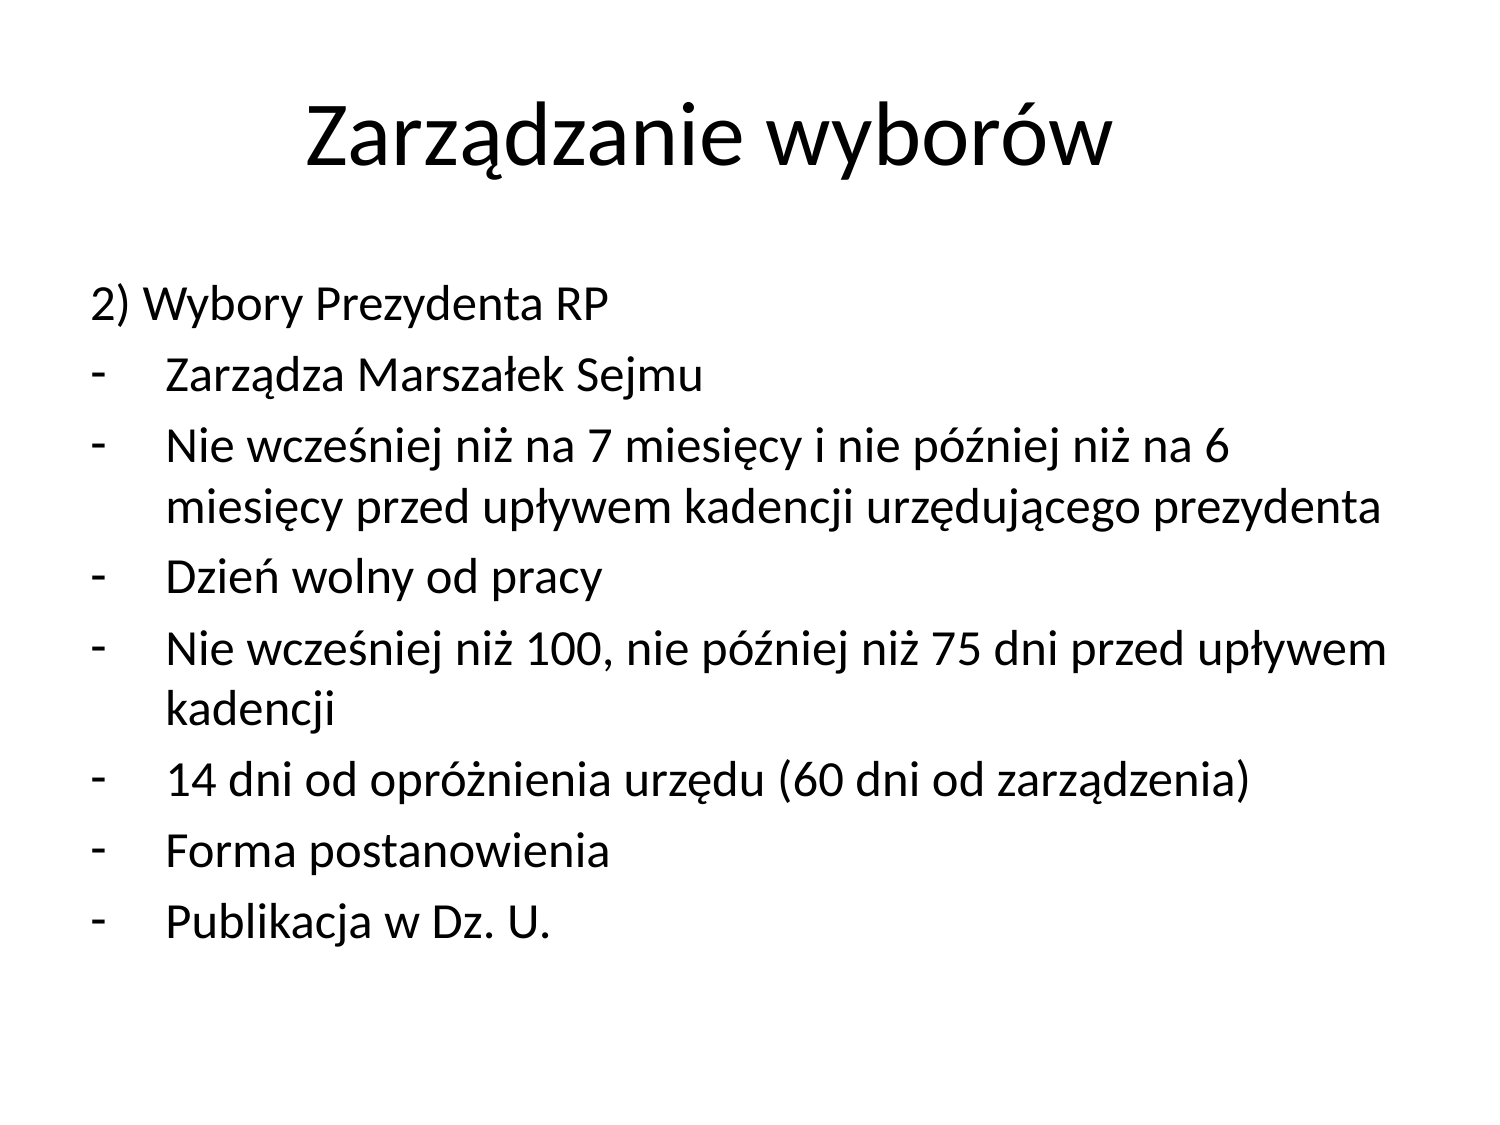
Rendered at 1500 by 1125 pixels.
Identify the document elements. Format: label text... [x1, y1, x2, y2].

list 2) Wybory Prezydenta RP Zarządza Marszałek Sejmu Nie wcześniej niż na 7 miesięcy i nie później niż na 6 miesięcy przed upływem kadencji urzędującego prezydenta Dzień wolny od pracy Nie wcześniej niż 100, nie później niż 75 dni przed upływem kadencji 14 dni od opróżnienia urzędu (60 dni od zarządzenia) Forma postanowienia Publikacja w Dz. U. [75, 262, 1425, 1005]
title Zarządzanie wyborów [35, 35, 1386, 223]
